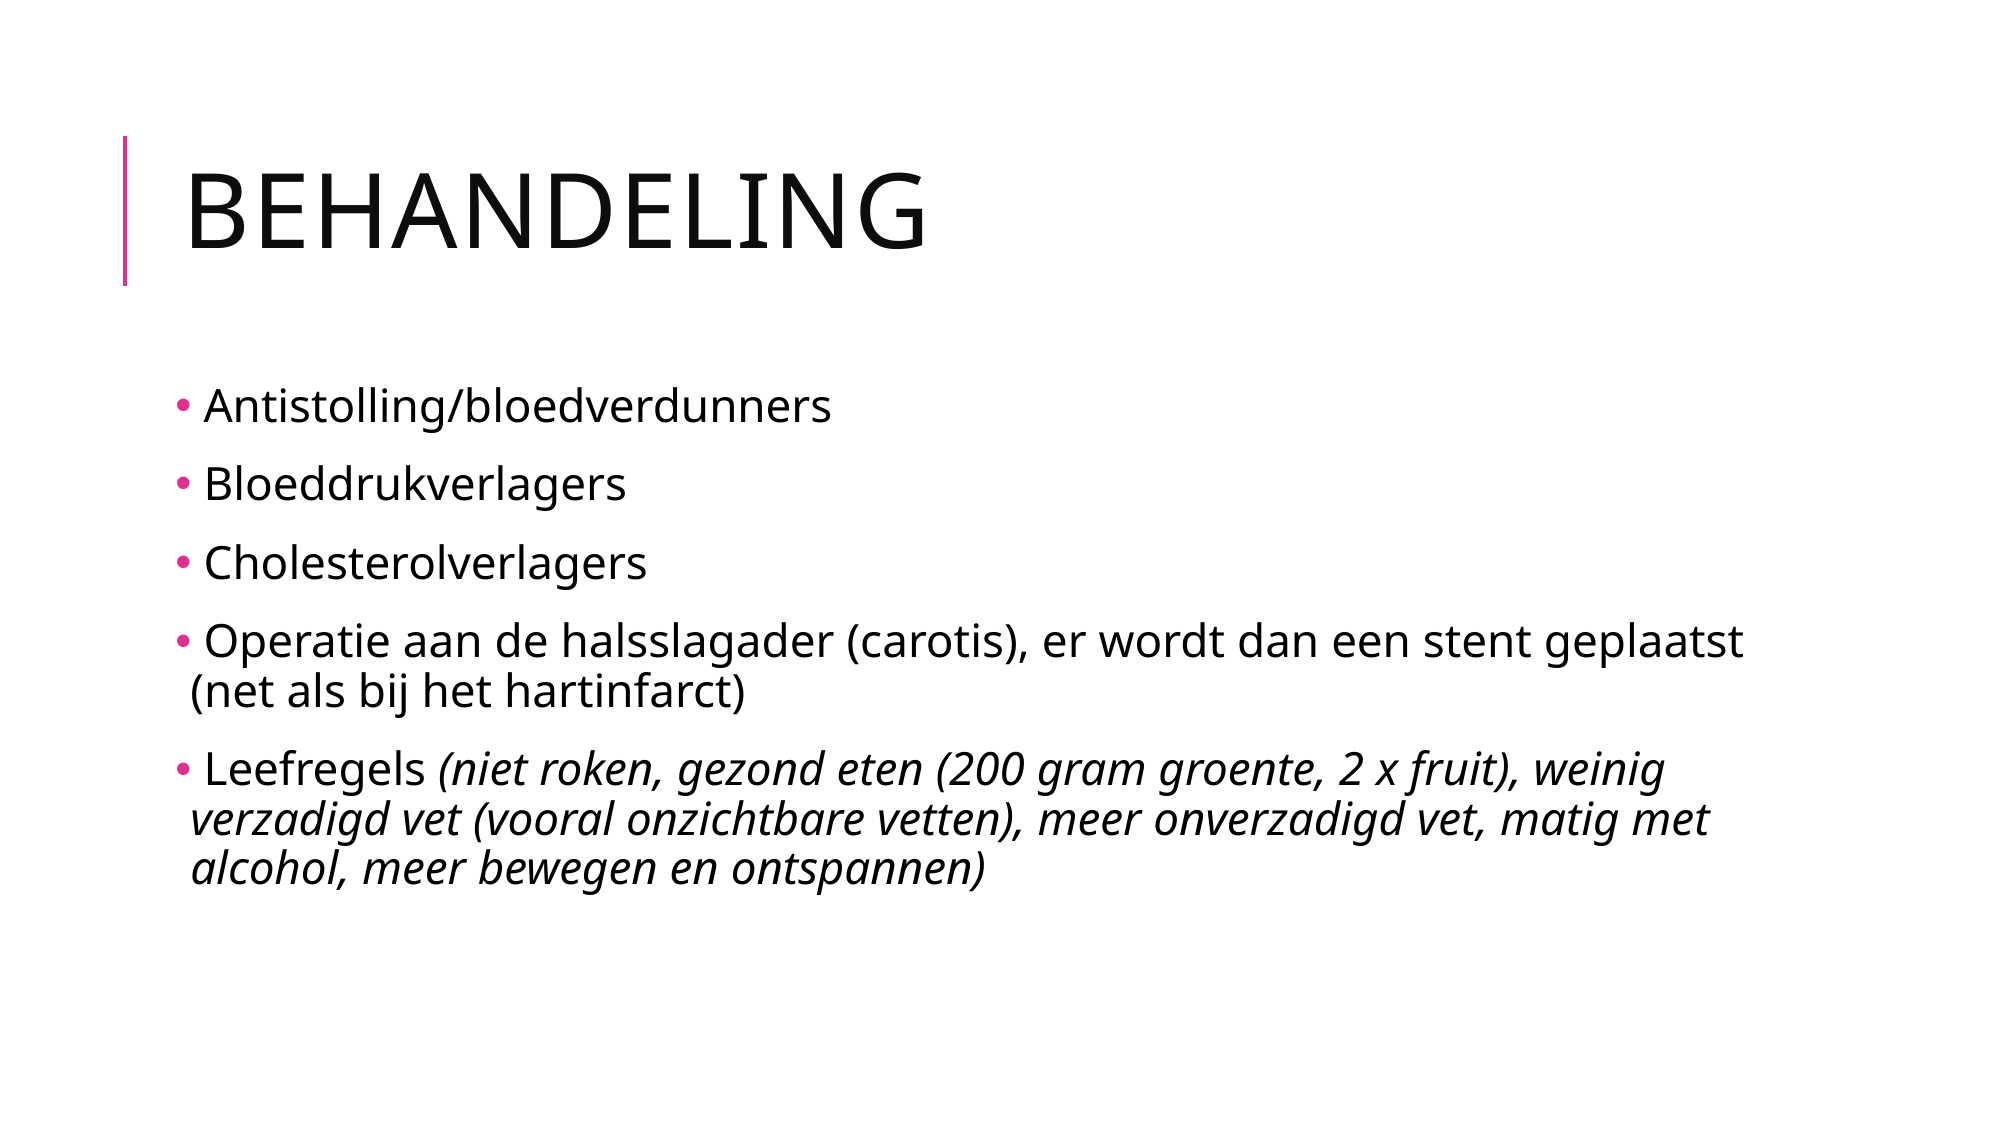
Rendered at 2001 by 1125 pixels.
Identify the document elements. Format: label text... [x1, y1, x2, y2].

list Antistolling/bloedverdunners Bloeddrukverlagers Cholesterolverlagers Operatie aan de halsslagader (carotis), er wordt dan een stent geplaatst (net als bij het hartinfarct) Leefregels (niet roken, gezond eten (200 gram groente, 2 x fruit), weinig verzadigd vet (vooral onzichtbare vetten), meer onverzadigd vet, matig met alcohol, meer bewegen en ontspannen) [168, 375, 1763, 1035]
title Behandeling [168, 96, 1763, 342]
